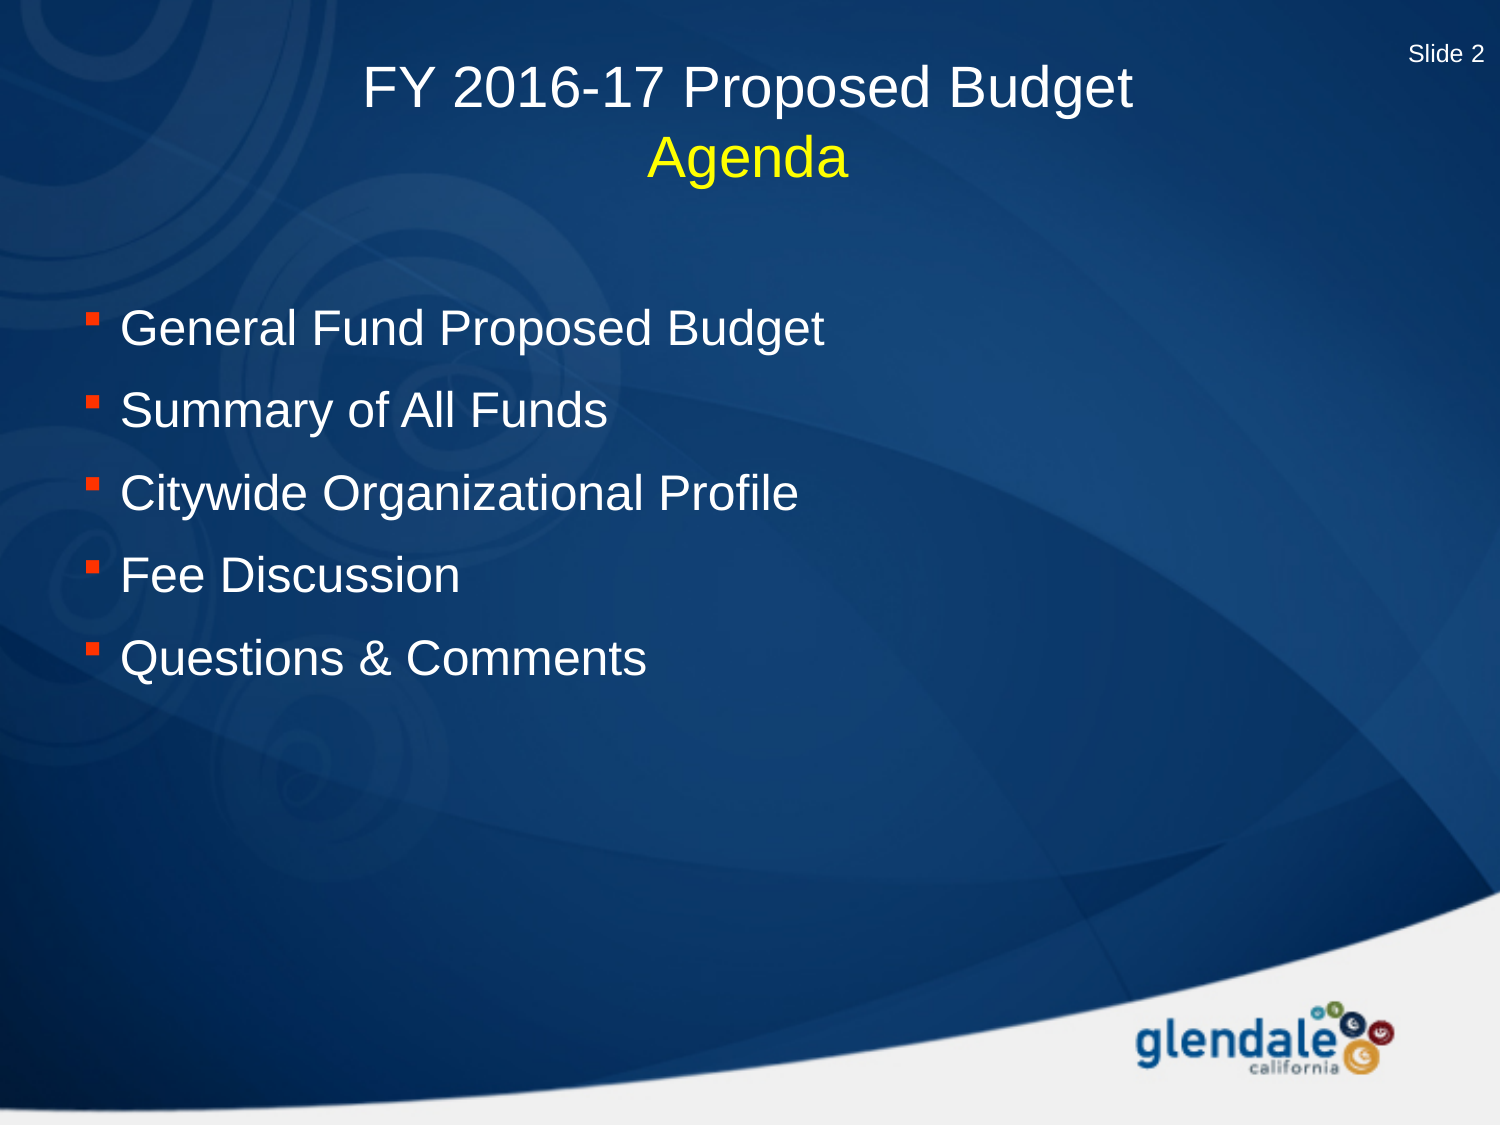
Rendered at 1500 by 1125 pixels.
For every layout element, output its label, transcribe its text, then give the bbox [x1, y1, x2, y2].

text_box FY 2016-17 Proposed Budget Agenda [48, 49, 1449, 188]
list General Fund Proposed Budget Summary of All Funds Citywide Organizational Profile Fee Discussion Questions & Comments [67, 287, 1430, 1031]
slide_number Slide 2 [1149, 0, 1500, 75]
picture [0, 0, 1500, 1125]
